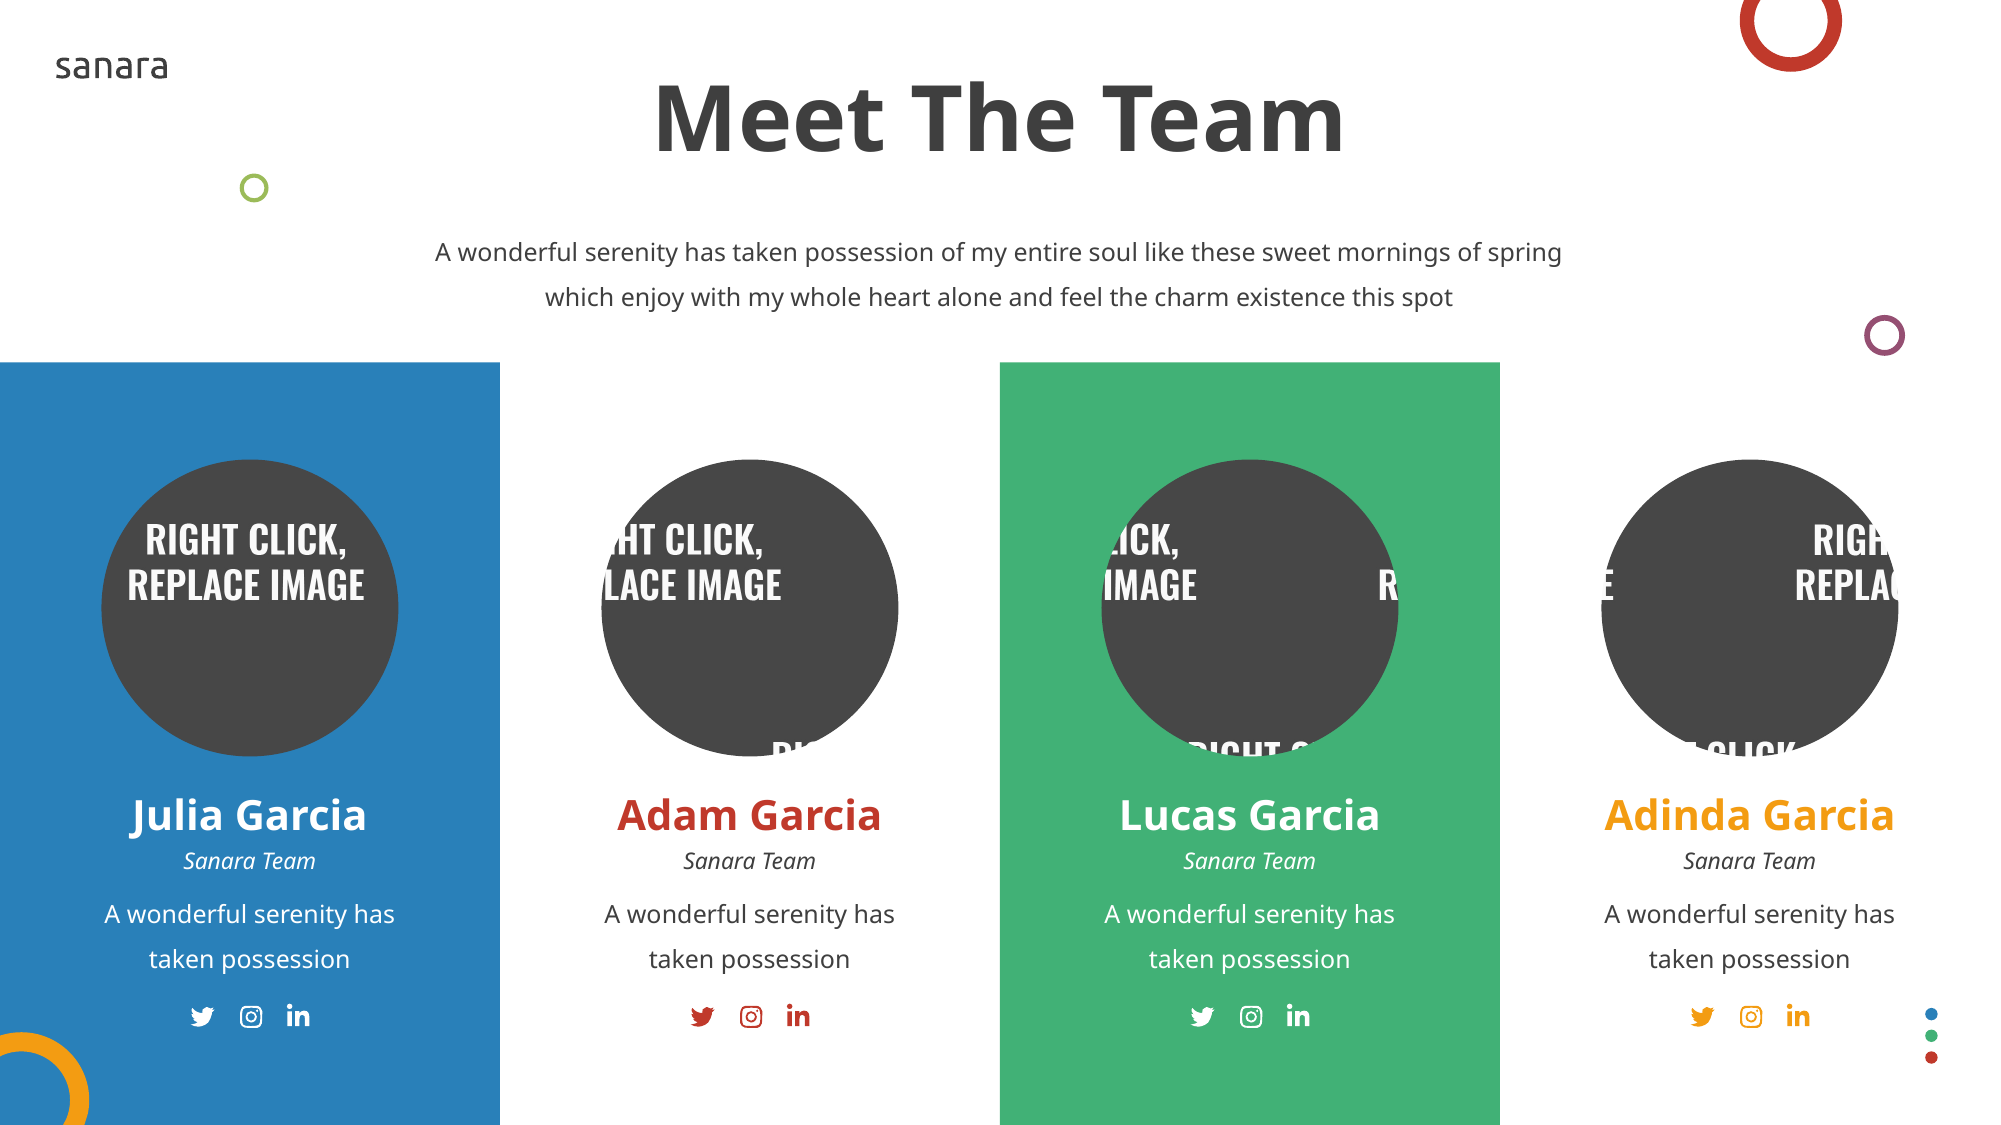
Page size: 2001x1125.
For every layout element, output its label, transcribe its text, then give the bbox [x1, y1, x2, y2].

text_box [999, 361, 1501, 1125]
text_box A wonderful serenity has taken possession of my entire soul like these sweet mornings of spring which enjoy with my whole heart alone and feel the charm existence this spot [416, 214, 1584, 319]
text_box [690, 1003, 810, 1028]
text_box Adam Garcia [582, 781, 918, 847]
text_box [1690, 1003, 1810, 1028]
text_box A wonderful serenity has taken possession [82, 876, 418, 982]
text_box Sanara Team [82, 847, 418, 876]
text_box Adinda Garcia [1582, 781, 1918, 847]
picture [101, 459, 399, 757]
text_box A wonderful serenity has taken possession [1582, 876, 1918, 982]
text_box Sanara Team [582, 847, 918, 876]
picture [601, 459, 899, 757]
text_box Julia Garcia [82, 781, 418, 847]
text_box A wonderful serenity has taken possession [582, 876, 918, 982]
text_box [56, 57, 167, 79]
picture [1601, 459, 1899, 757]
text_box Sanara Team [1582, 847, 1918, 876]
text_box [1738, 0, 1844, 73]
text_box A wonderful serenity has taken possession [1082, 876, 1418, 982]
picture [1101, 459, 1399, 757]
title Meet The Team [319, 52, 1681, 178]
text_box [0, 1031, 91, 1125]
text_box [1925, 1007, 1938, 1064]
text_box Lucas Garcia [1082, 781, 1418, 847]
text_box [0, 361, 501, 1125]
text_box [190, 1003, 310, 1028]
text_box [238, 172, 270, 204]
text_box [1190, 1003, 1310, 1028]
text_box [1863, 313, 1907, 357]
text_box Sanara Team [1082, 847, 1418, 876]
